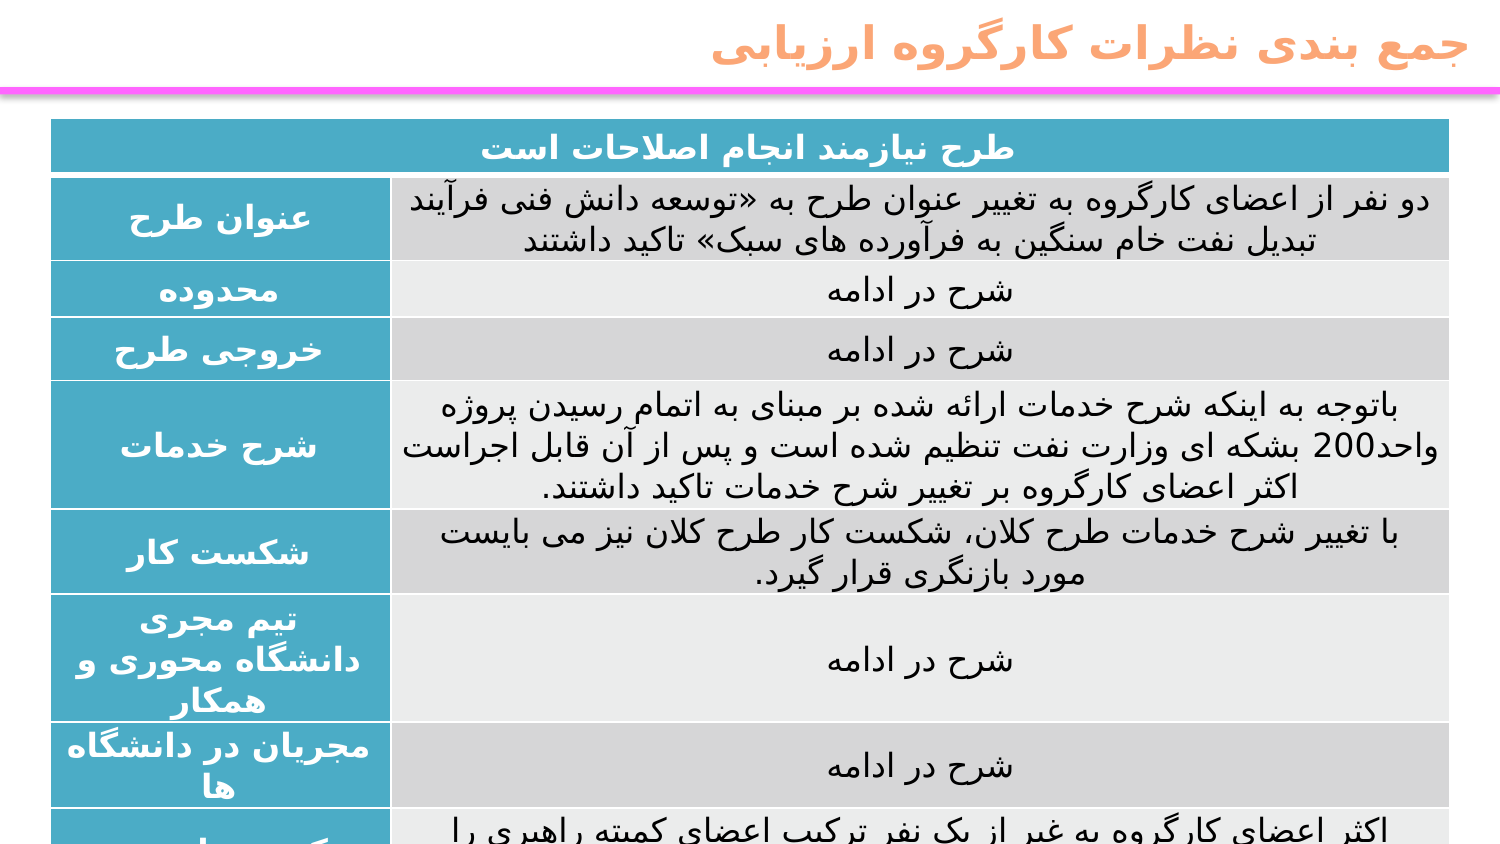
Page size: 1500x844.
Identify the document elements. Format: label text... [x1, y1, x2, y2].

table_header طرح نیازمند انجام اصلاحات است [51, 119, 1449, 172]
text_box [0, 87, 1500, 95]
table_cell عنوان طرح [51, 178, 390, 260]
table_cell شرح خدمات [51, 381, 390, 508]
text_box جمع بندی نظرات کارگروه ارزیابی [99, 6, 1488, 77]
table_cell محدوده [51, 261, 390, 316]
table_cell شرح در ادامه [392, 318, 1449, 380]
table_cell شرح در ادامه [392, 261, 1449, 316]
table_cell خروجی طرح [51, 318, 390, 380]
table_cell شرح در ادامه [392, 595, 1449, 721]
table_cell با تغییر شرح خدمات طرح کلان، شکست کار طرح کلان نیز می بایست مورد بازنگری قرار گیرد. [392, 510, 1449, 593]
table_cell شرح در ادامه [392, 723, 1449, 807]
table_cell اکثر اعضای کارگروه به غیر از یک نفر ترکیب اعضای کمیته راهبری را مناسب دانستند. [392, 809, 1449, 844]
table_cell شکست کار [51, 510, 390, 593]
table_cell تیم مجری دانشگاه محوری و همکار [51, 595, 390, 721]
table_cell باتوجه به اینکه شرح خدمات ارائه شده بر مبنای به اتمام رسیدن پروژه واحد200 بشکه ای وزارت نفت تنظیم شده است و پس از آن قابل اجراست اکثر اعضای کارگروه بر تغییر شرح خدمات تاکید داشتند. [392, 381, 1449, 508]
table_cell مجریان در دانشگاه ها [51, 723, 390, 807]
table_cell دو نفر از اعضای کارگروه به تغییر عنوان طرح به «توسعه دانش فنی فرآیند تبدیل نفت خام سنگین به فرآورده های سبک» تاکید داشتند [392, 178, 1449, 260]
table_cell کمیته راهبری [51, 809, 390, 844]
